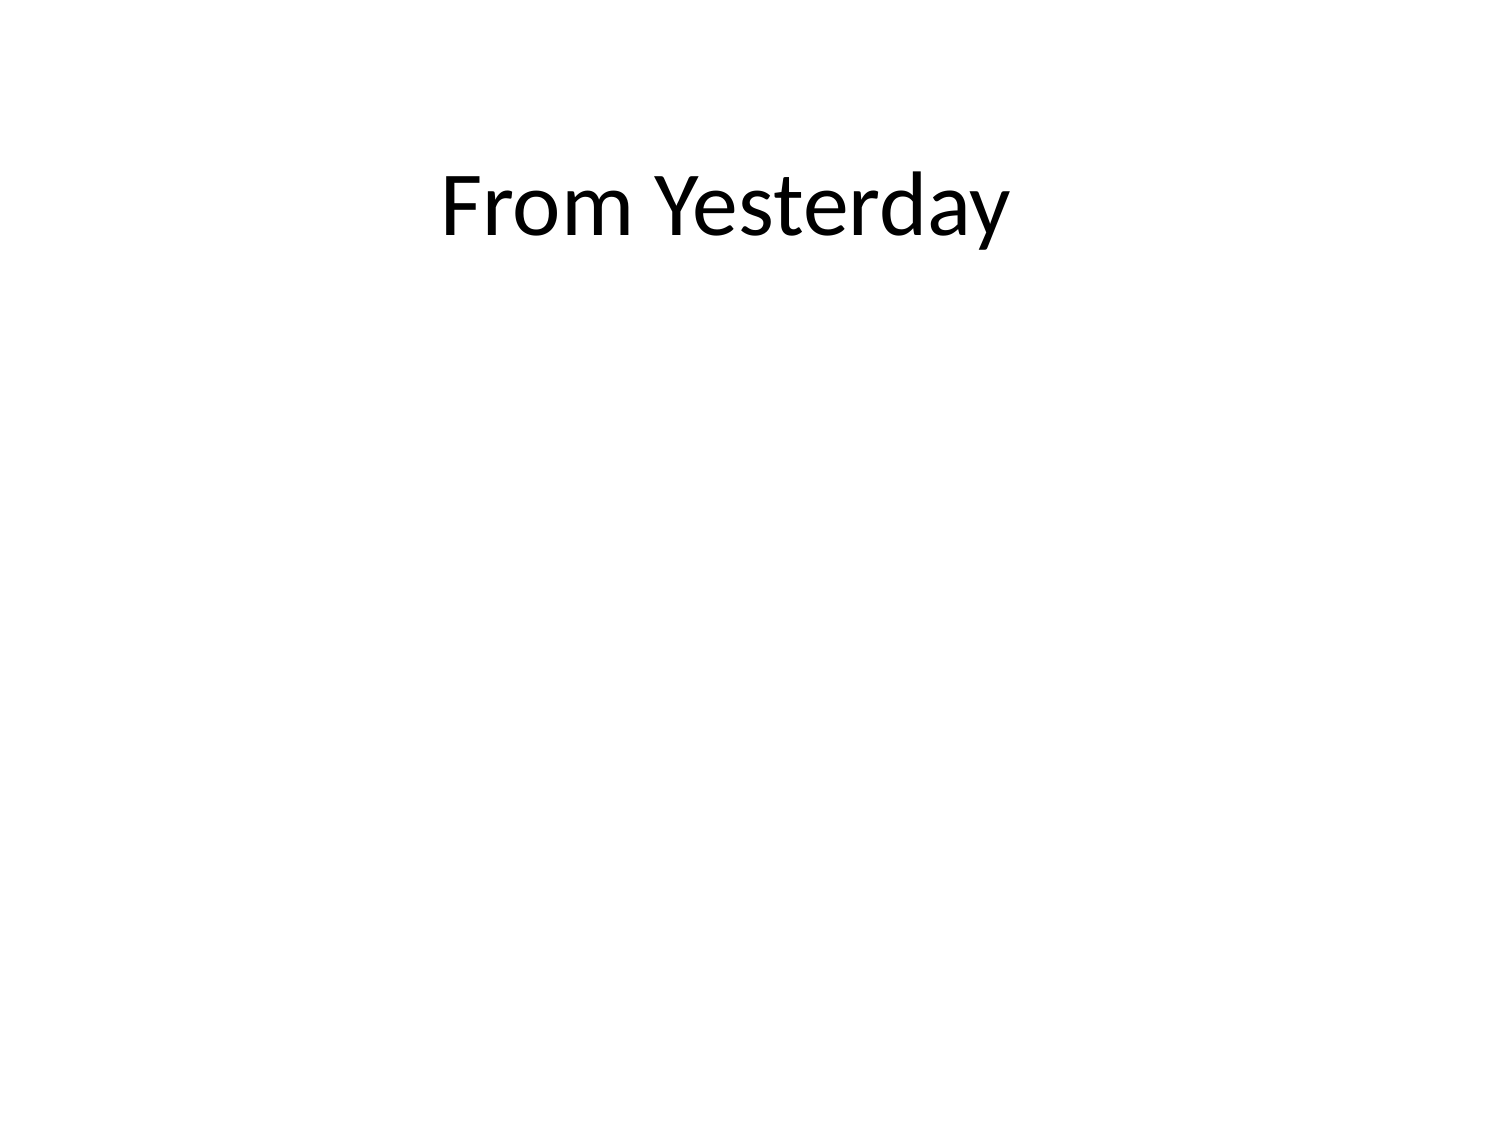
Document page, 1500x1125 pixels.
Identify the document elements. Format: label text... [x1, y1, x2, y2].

title From Yesterday [88, 78, 1364, 320]
